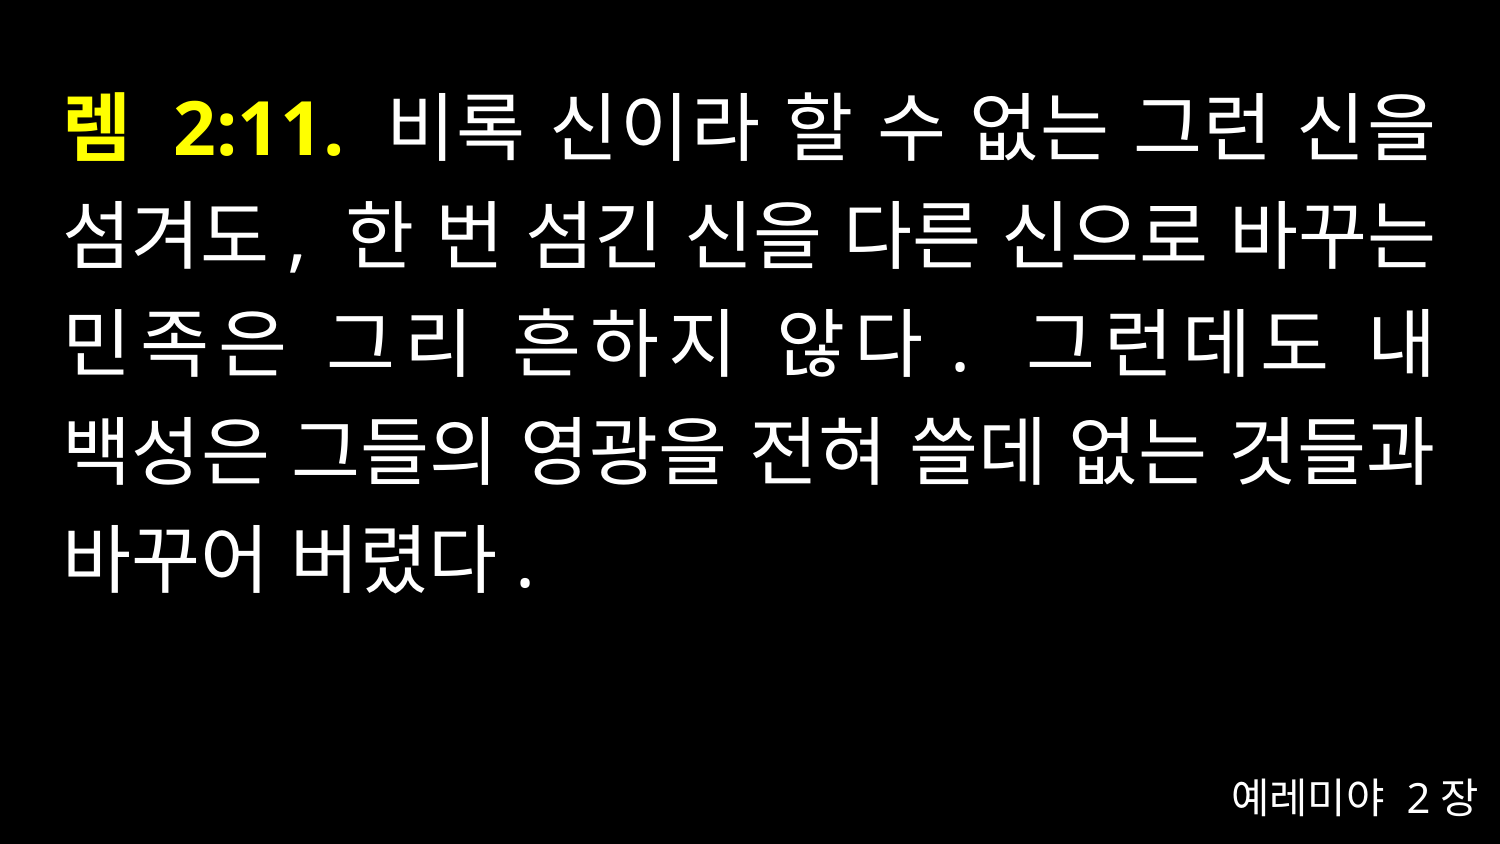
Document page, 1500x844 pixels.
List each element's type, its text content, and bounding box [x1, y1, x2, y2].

subtitle 예레미야 2장 [916, 770, 1500, 844]
title 렘 2:11. 비록 신이라 할 수 없는 그런 신을 섬겨도, 한 번 섬긴 신을 다른 신으로 바꾸는 민족은 그리 흔하지 않다. 그런데도 내 백성은 그들의 영광을 전혀 쓸데 없는 것들과 바꾸어 버렸다. [0, 0, 1500, 844]
